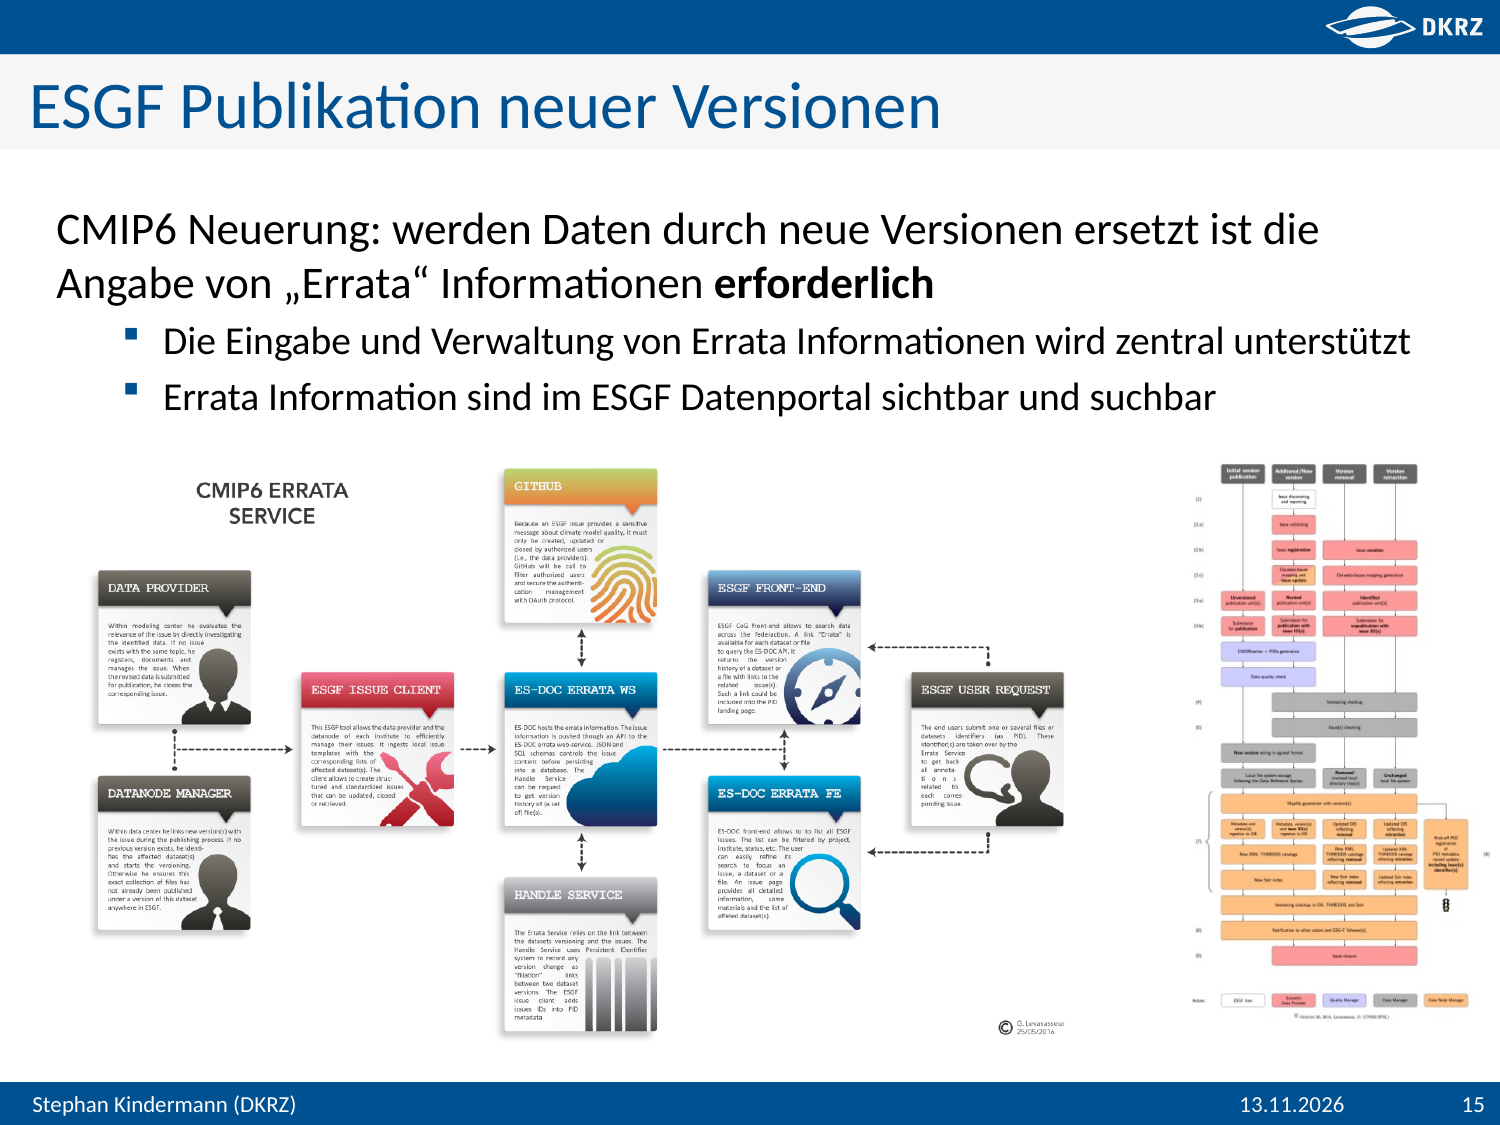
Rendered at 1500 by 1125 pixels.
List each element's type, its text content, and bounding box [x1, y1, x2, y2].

slide_number 15 [1376, 1082, 1500, 1125]
title ESGF Publikation neuer Versionen [0, 54, 1500, 149]
list CMIP6 Neuerung: werden Daten durch neue Versionen ersetzt ist die Angabe von „Errata“ Informationen erforderlich Die Eingabe und Verwaltung von Errata Informationen wird zentral unterstützt Errata Information sind im ESGF Datenportal sichtbar und suchbar [41, 172, 1447, 445]
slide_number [1187, 1082, 1360, 1125]
picture [21, 391, 1140, 1107]
picture [1183, 451, 1500, 1035]
